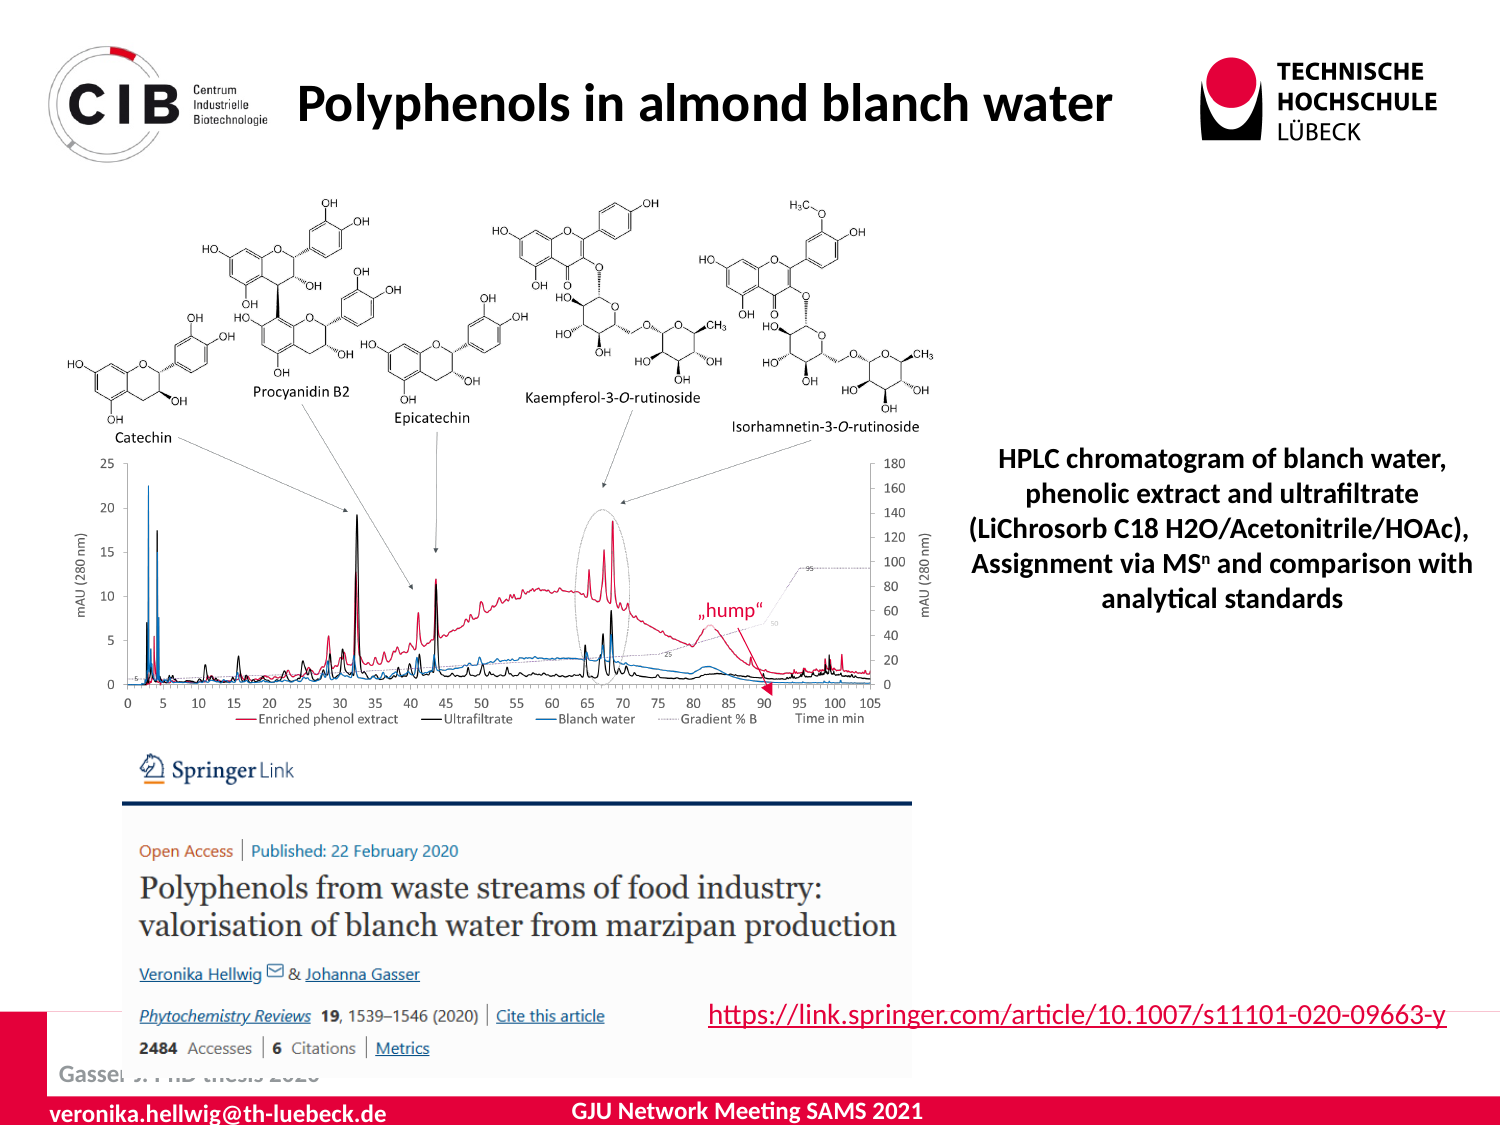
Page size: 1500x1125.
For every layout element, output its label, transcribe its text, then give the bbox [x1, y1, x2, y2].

text_box Polyphenols in almond blanch water [282, 67, 1405, 127]
picture [44, 40, 271, 168]
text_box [737, 627, 773, 696]
picture [58, 196, 935, 1078]
text_box HPLC chromatogram of blanch water, phenolic extract and ultrafiltrate (LiChrosorb C18 H2O/Acetonitrile/HOAc), Assignment via MSn and comparison with analytical standards [960, 432, 1500, 622]
text_box https://link.springer.com/article/10.1007/s11101-020-09663-y [912, 987, 1500, 1038]
picture [1166, 23, 1471, 175]
text_box Gasser J. PhD thesis 2020 [58, 1050, 352, 1096]
